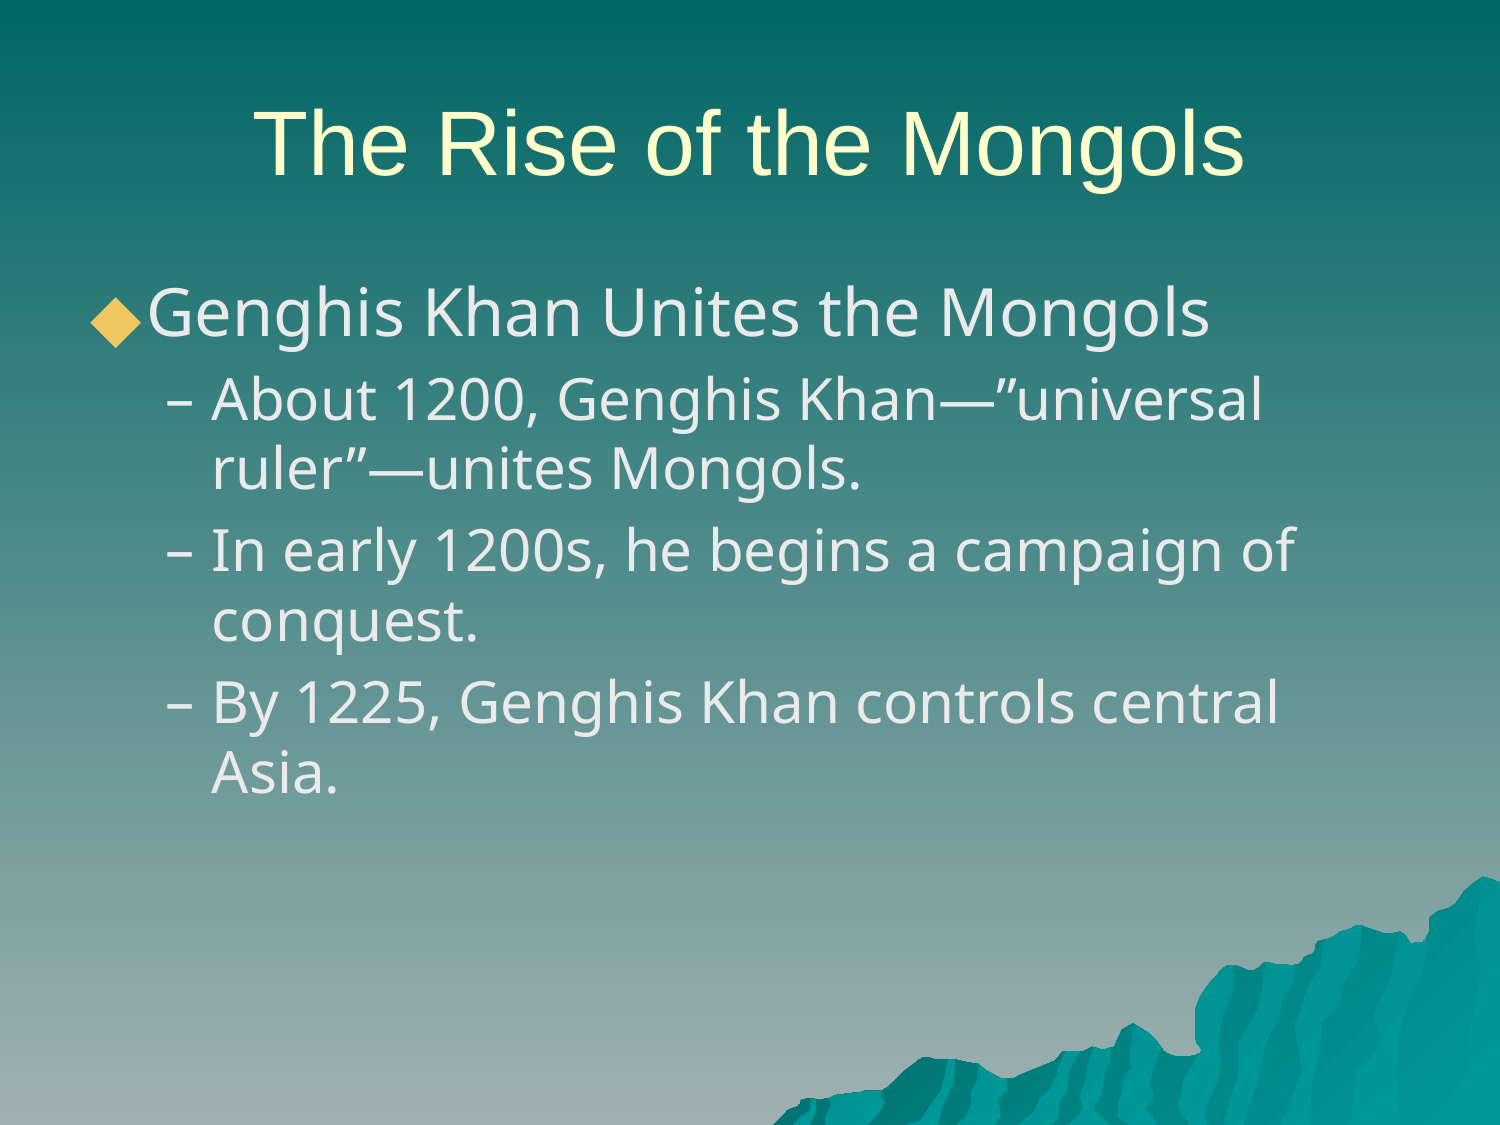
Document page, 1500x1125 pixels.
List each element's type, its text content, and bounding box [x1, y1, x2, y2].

list Genghis Khan Unites the Mongols About 1200, Genghis Khan—”universal ruler”—unites Mongols. In early 1200s, he begins a campaign of conquest. By 1225, Genghis Khan controls central Asia. [75, 262, 1425, 1006]
title The Rise of the Mongols [75, 45, 1425, 233]
